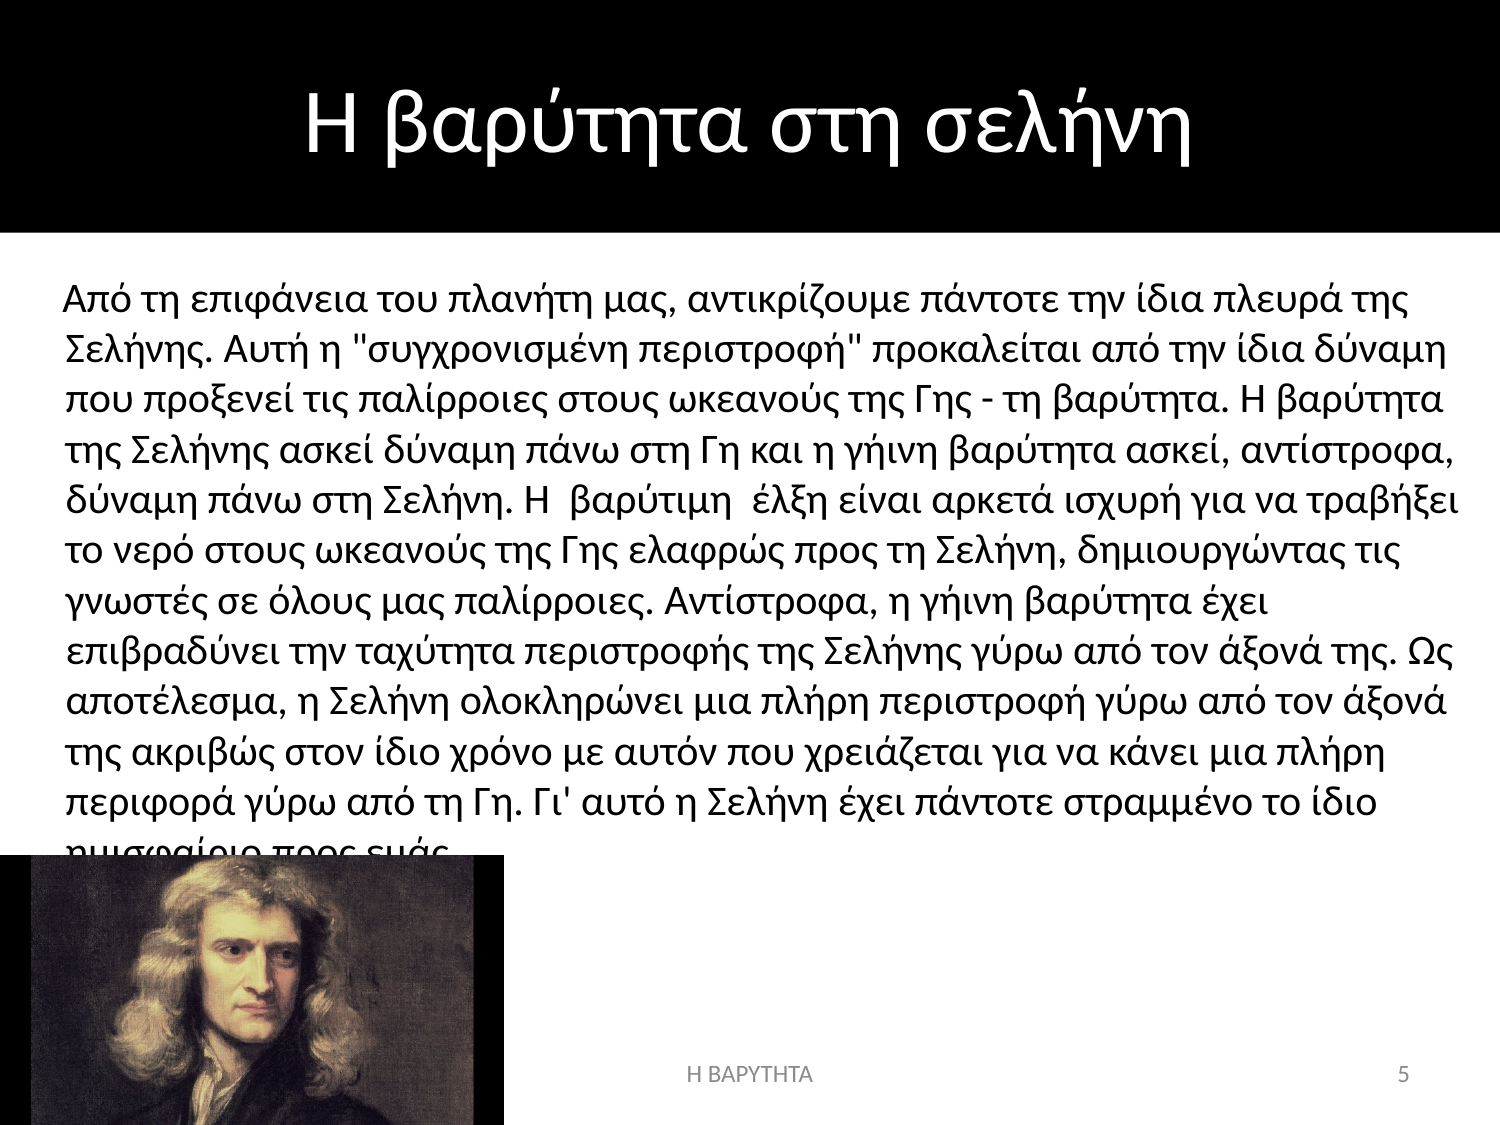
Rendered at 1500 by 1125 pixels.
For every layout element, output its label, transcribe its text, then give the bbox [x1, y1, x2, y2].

picture [0, 855, 505, 1125]
slide_number 5 [1074, 1042, 1425, 1103]
footer Η ΒΑΡΥΤΗΤΑ [512, 1042, 988, 1103]
title Η βαρύτητα στη σελήνη [0, 0, 1500, 233]
list Από τη επιφάνεια του πλανήτη μας, αντικρίζουμε πάντοτε την ίδια πλευρά της Σελήνης. Αυτή η "συγχρονισμένη περιστροφή" προκαλείται από την ίδια δύναμη που προξενεί τις παλίρροιες στους ωκεανούς της Γης - τη βαρύτητα. Η βαρύτητα της Σελήνης ασκεί δύναμη πάνω στη Γη και η γήινη βαρύτητα ασκεί, αντίστροφα, δύναμη πάνω στη Σελήνη. Η βαρύτιμη έλξη είναι αρκετά ισχυρή για να τραβήξει το νερό στους ωκεανούς της Γης ελαφρώς προς τη Σελήνη, δημιουργώντας τις γνωστές σε όλους μας παλίρροιες. Αντίστροφα, η γήινη βαρύτητα έχει επιβραδύνει την ταχύτητα περιστροφής της Σελήνης γύρω από τον άξονά της. Ως αποτέλεσμα, η Σελήνη ολοκληρώνει μια πλήρη περιστροφή γύρω από τον άξονά της ακριβώς στον ίδιο χρόνο με αυτόν που χρειάζεται για να κάνει μια πλήρη περιφορά γύρω από τη Γη. Γι' αυτό η Σελήνη έχει πάντοτε στραμμένο το ίδιο ημισφαίριο προς εμάς. [0, 262, 1500, 938]
